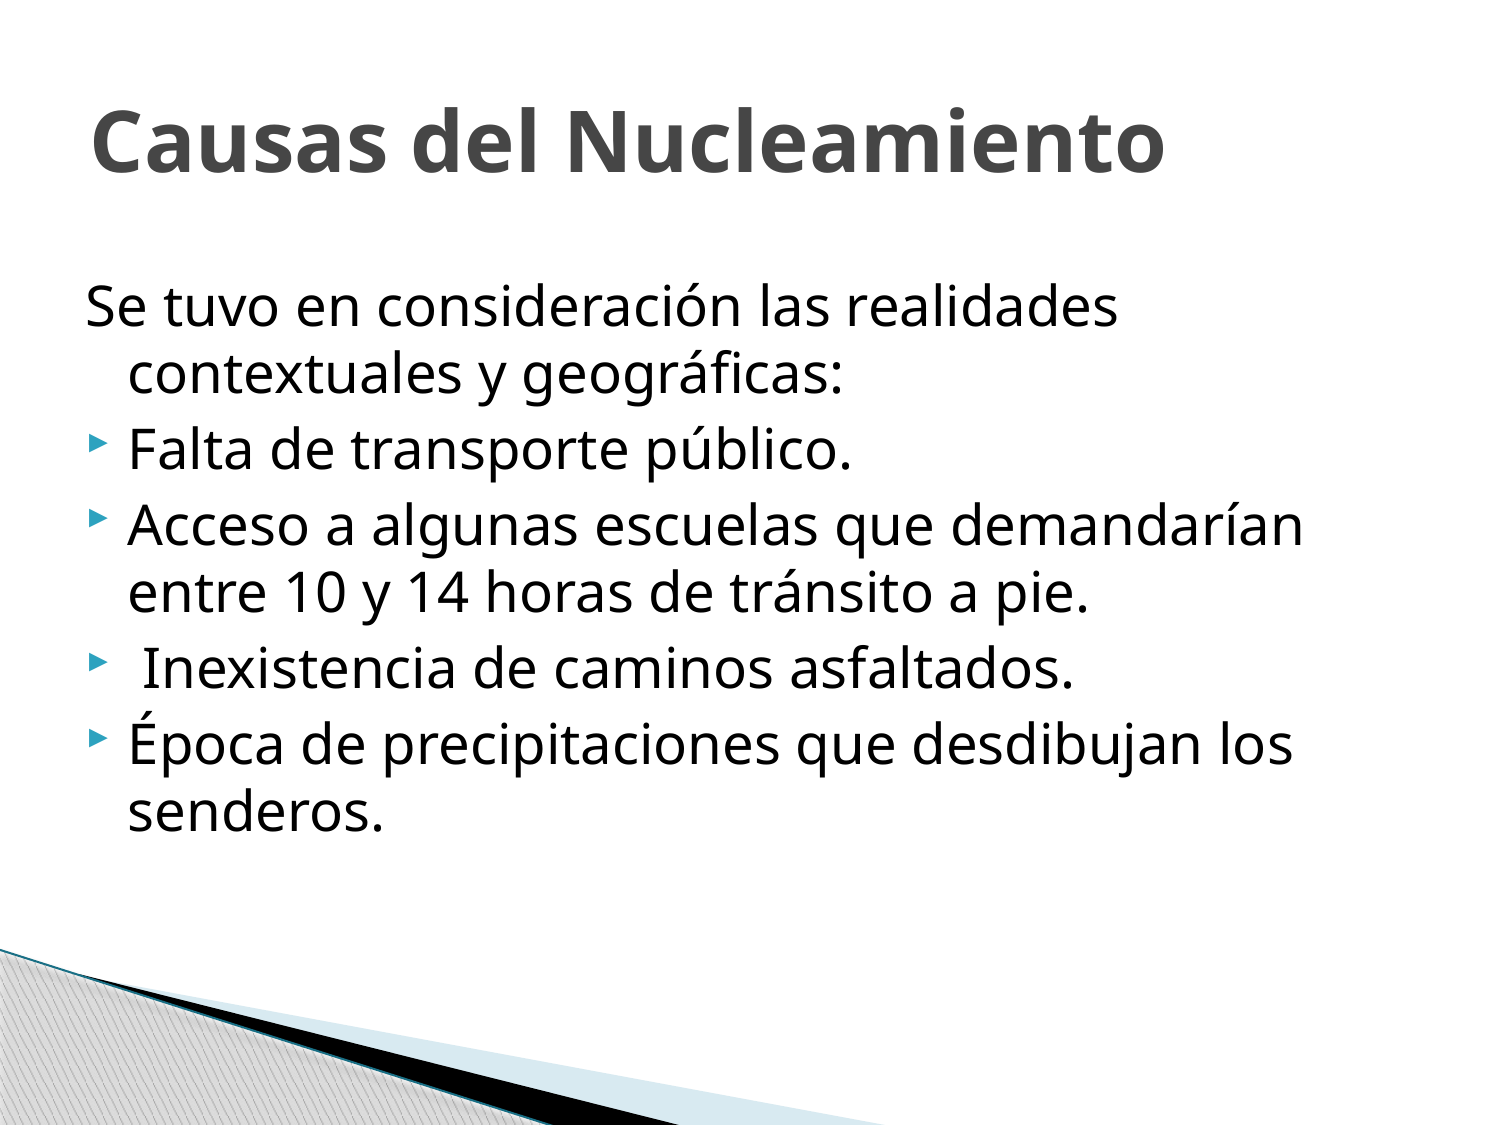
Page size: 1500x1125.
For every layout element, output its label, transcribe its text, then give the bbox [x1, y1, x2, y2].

title Causas del Nucleamiento [75, 45, 1425, 233]
list Se tuvo en consideración las realidades contextuales y geográficas: Falta de transporte público. Acceso a algunas escuelas que demandarían entre 10 y 14 horas de tránsito a pie. Inexistencia de caminos asfaltados. Época de precipitaciones que desdibujan los senderos. [53, 262, 1425, 1005]
